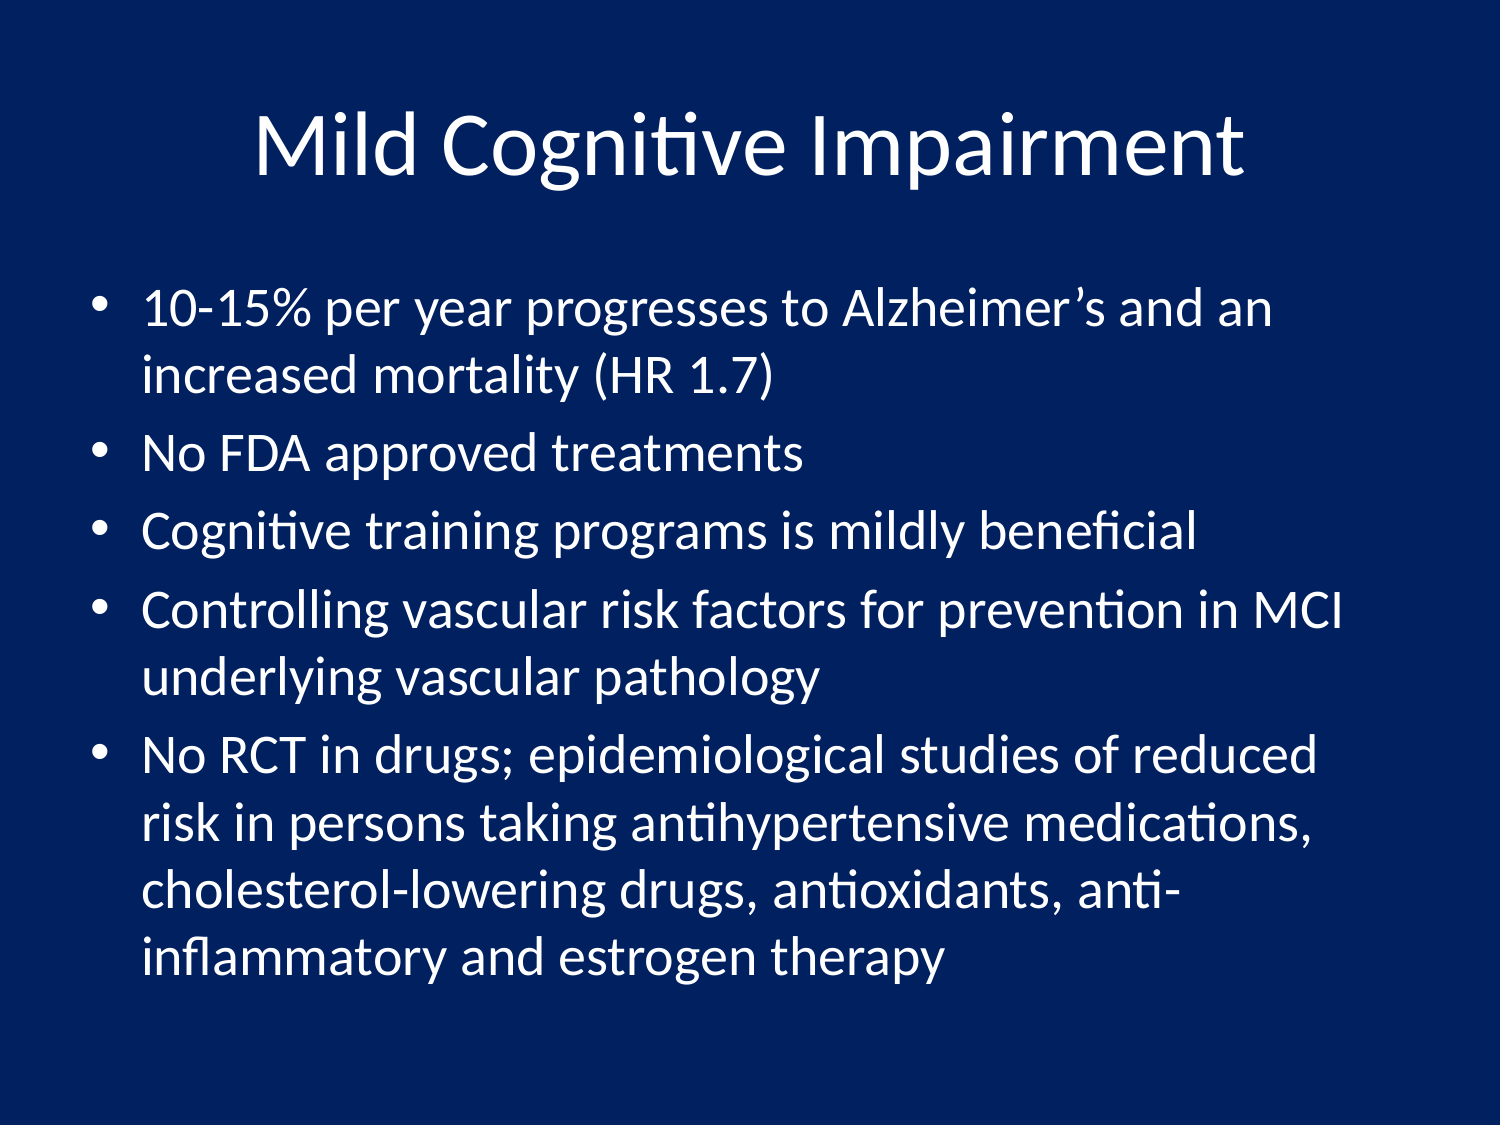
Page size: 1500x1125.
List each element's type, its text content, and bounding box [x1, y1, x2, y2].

list 10-15% per year progresses to Alzheimer’s and an increased mortality (HR 1.7) No FDA approved treatments Cognitive training programs is mildly beneficial Controlling vascular risk factors for prevention in MCI underlying vascular pathology No RCT in drugs; epidemiological studies of reduced risk in persons taking antihypertensive medications, cholesterol-lowering drugs, antioxidants, anti-inflammatory and estrogen therapy [75, 262, 1425, 1005]
title Mild Cognitive Impairment [75, 45, 1425, 233]
